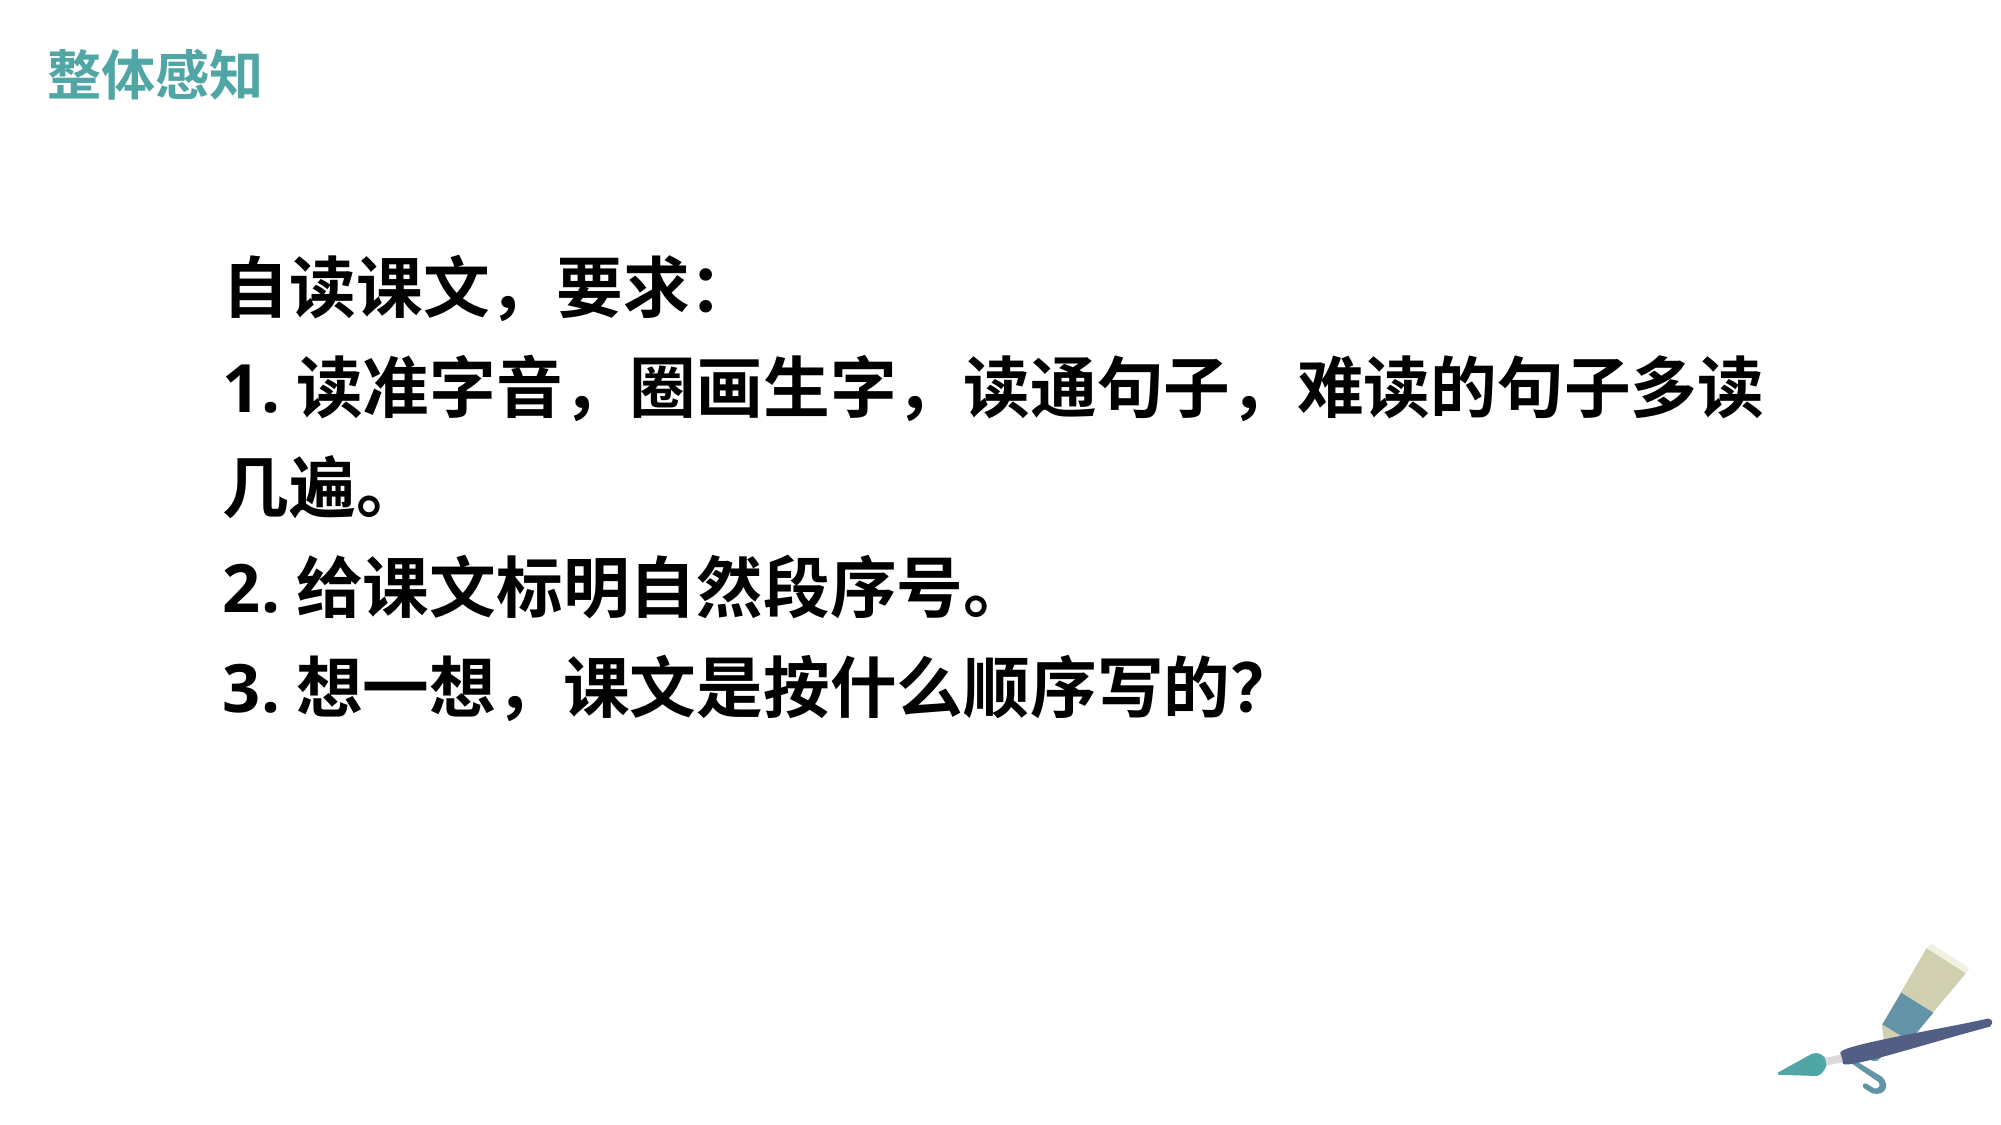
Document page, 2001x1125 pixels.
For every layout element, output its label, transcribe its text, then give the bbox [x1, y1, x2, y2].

text_box 整体感知 [32, 33, 347, 114]
text_box 自读课文，要求： 1.读准字音，圈画生字，读通句子，难读的句子多读几遍。 2.给课文标明自然段序号。 3.想一想，课文是按什么顺序写的？ [202, 216, 1824, 736]
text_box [1811, 945, 1974, 1125]
